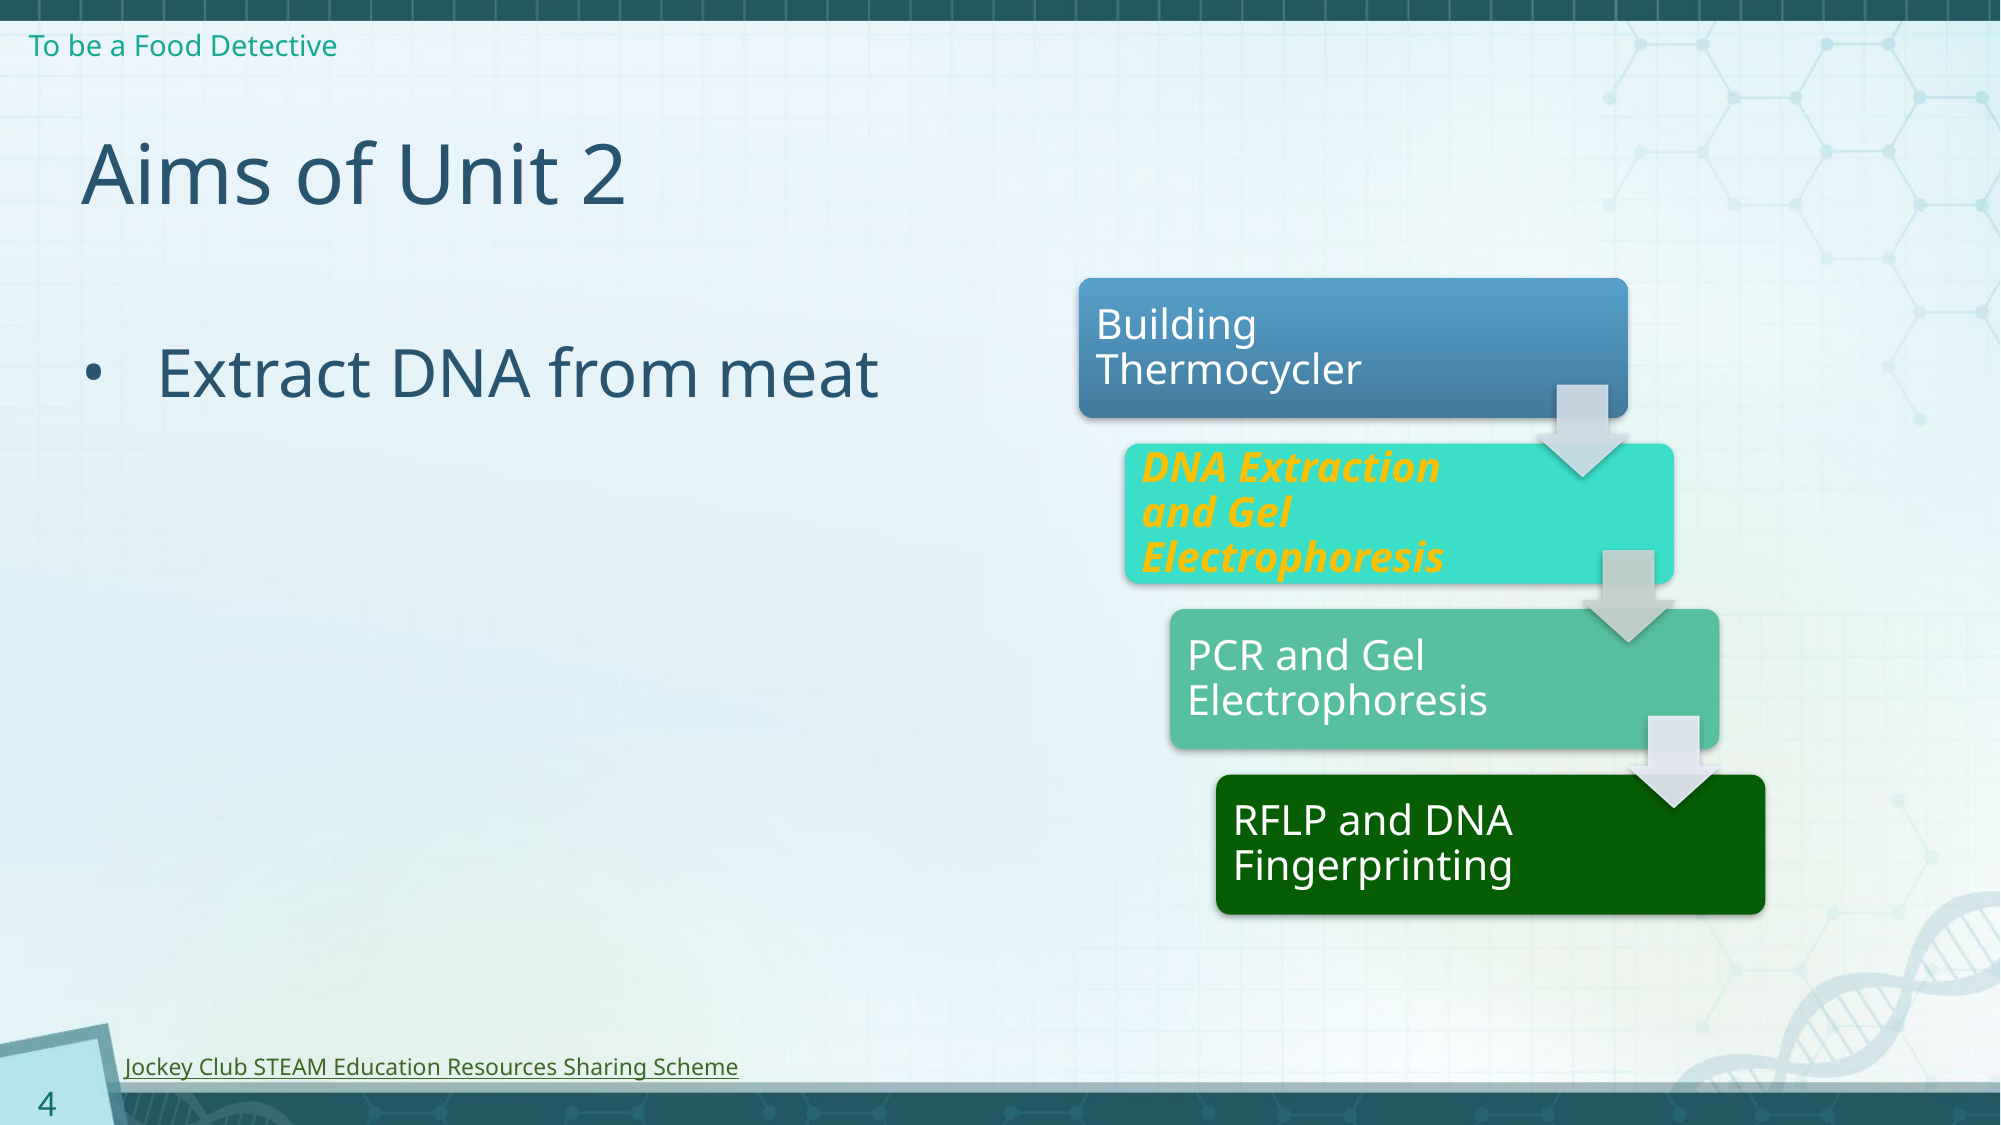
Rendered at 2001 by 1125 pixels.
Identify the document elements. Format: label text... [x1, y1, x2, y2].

slide_number 4 [0, 1071, 96, 1125]
picture [0, 0, 2001, 1125]
list Extract DNA from meat [61, 281, 1862, 1040]
title Aims of Unit 2 [61, 63, 1571, 279]
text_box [1078, 277, 1766, 915]
